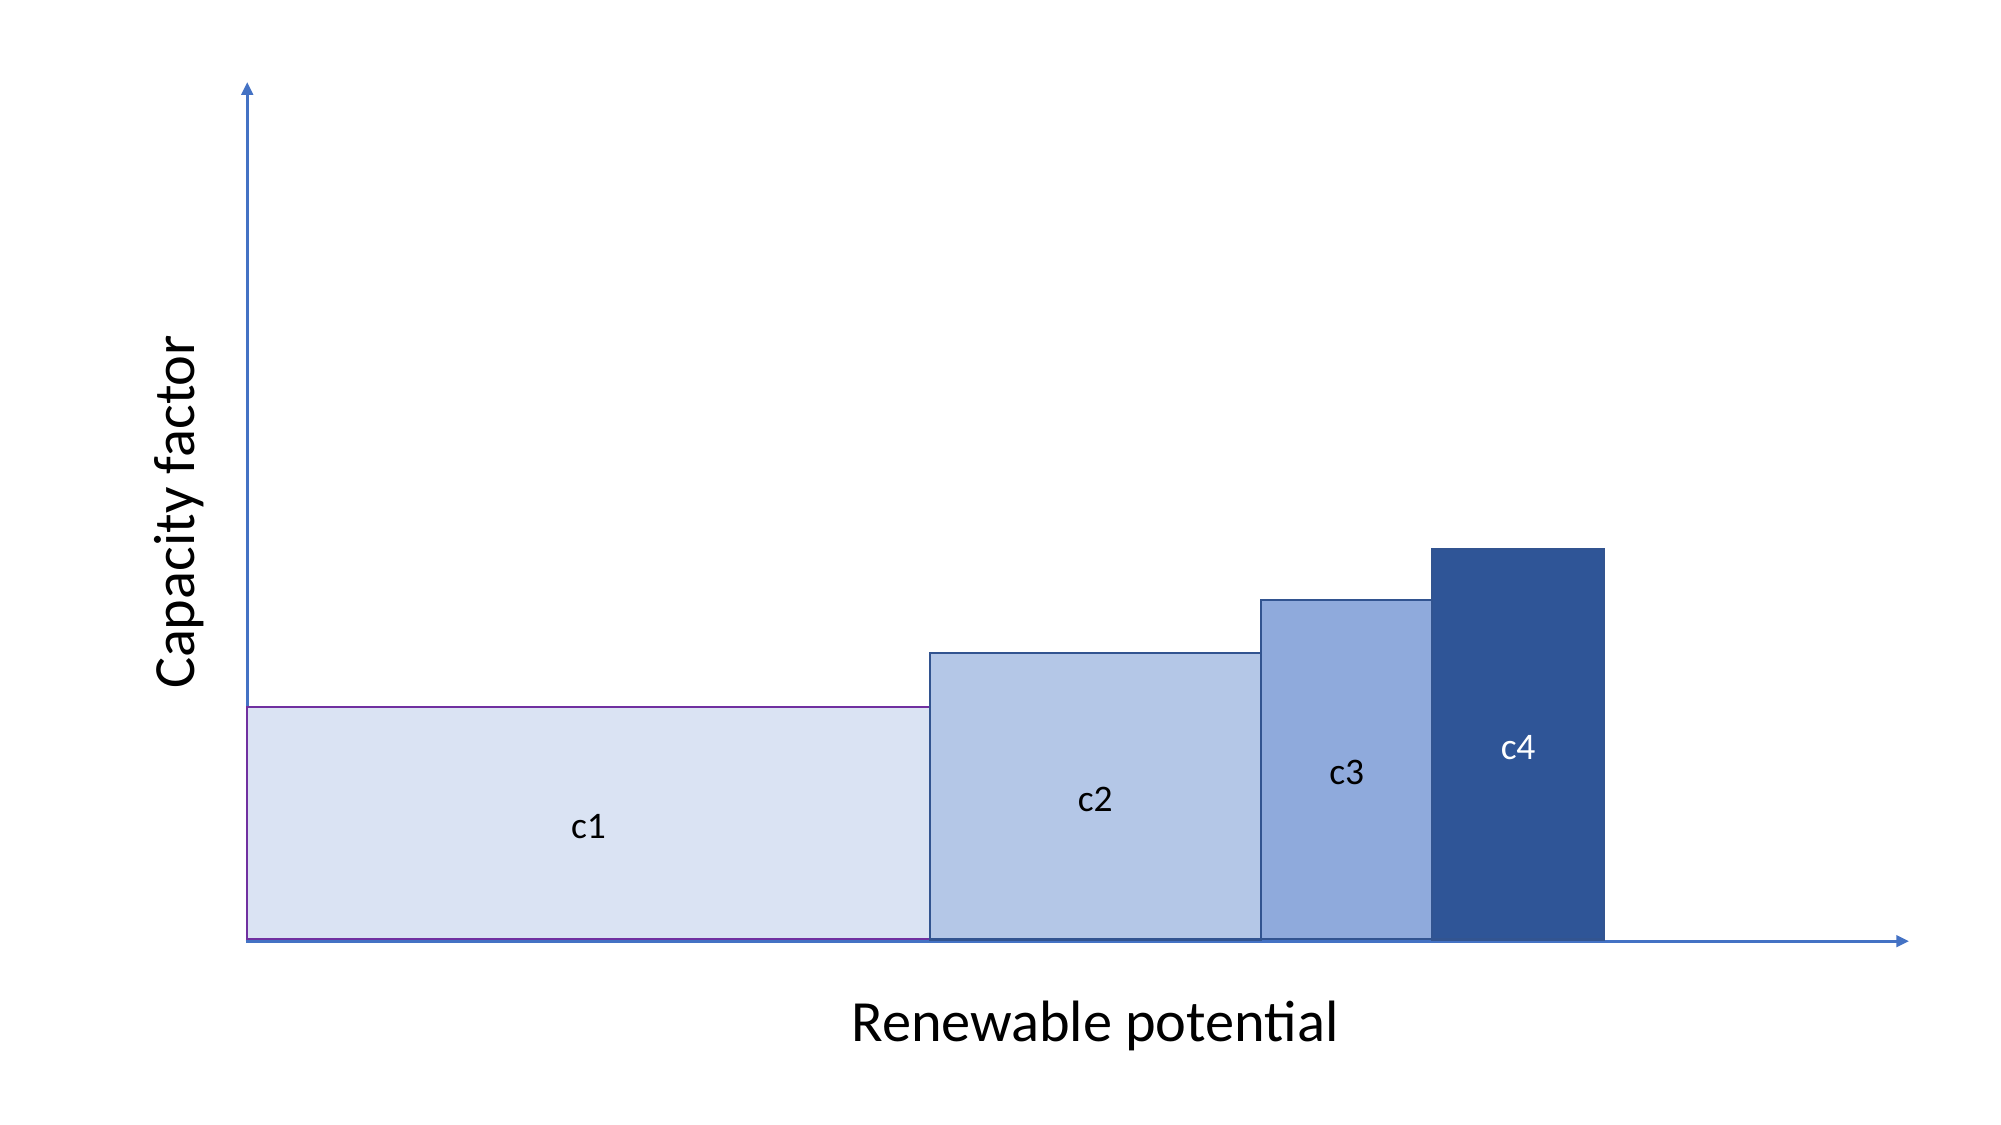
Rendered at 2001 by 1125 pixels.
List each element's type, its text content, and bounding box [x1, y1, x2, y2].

text_box c4 [1431, 548, 1605, 941]
text_box c1 [248, 706, 929, 940]
text_box Capacity factor [128, 157, 214, 867]
text_box c3 [1260, 599, 1431, 940]
text_box c2 [929, 652, 1262, 941]
text_box Renewable potential [740, 975, 1450, 1061]
